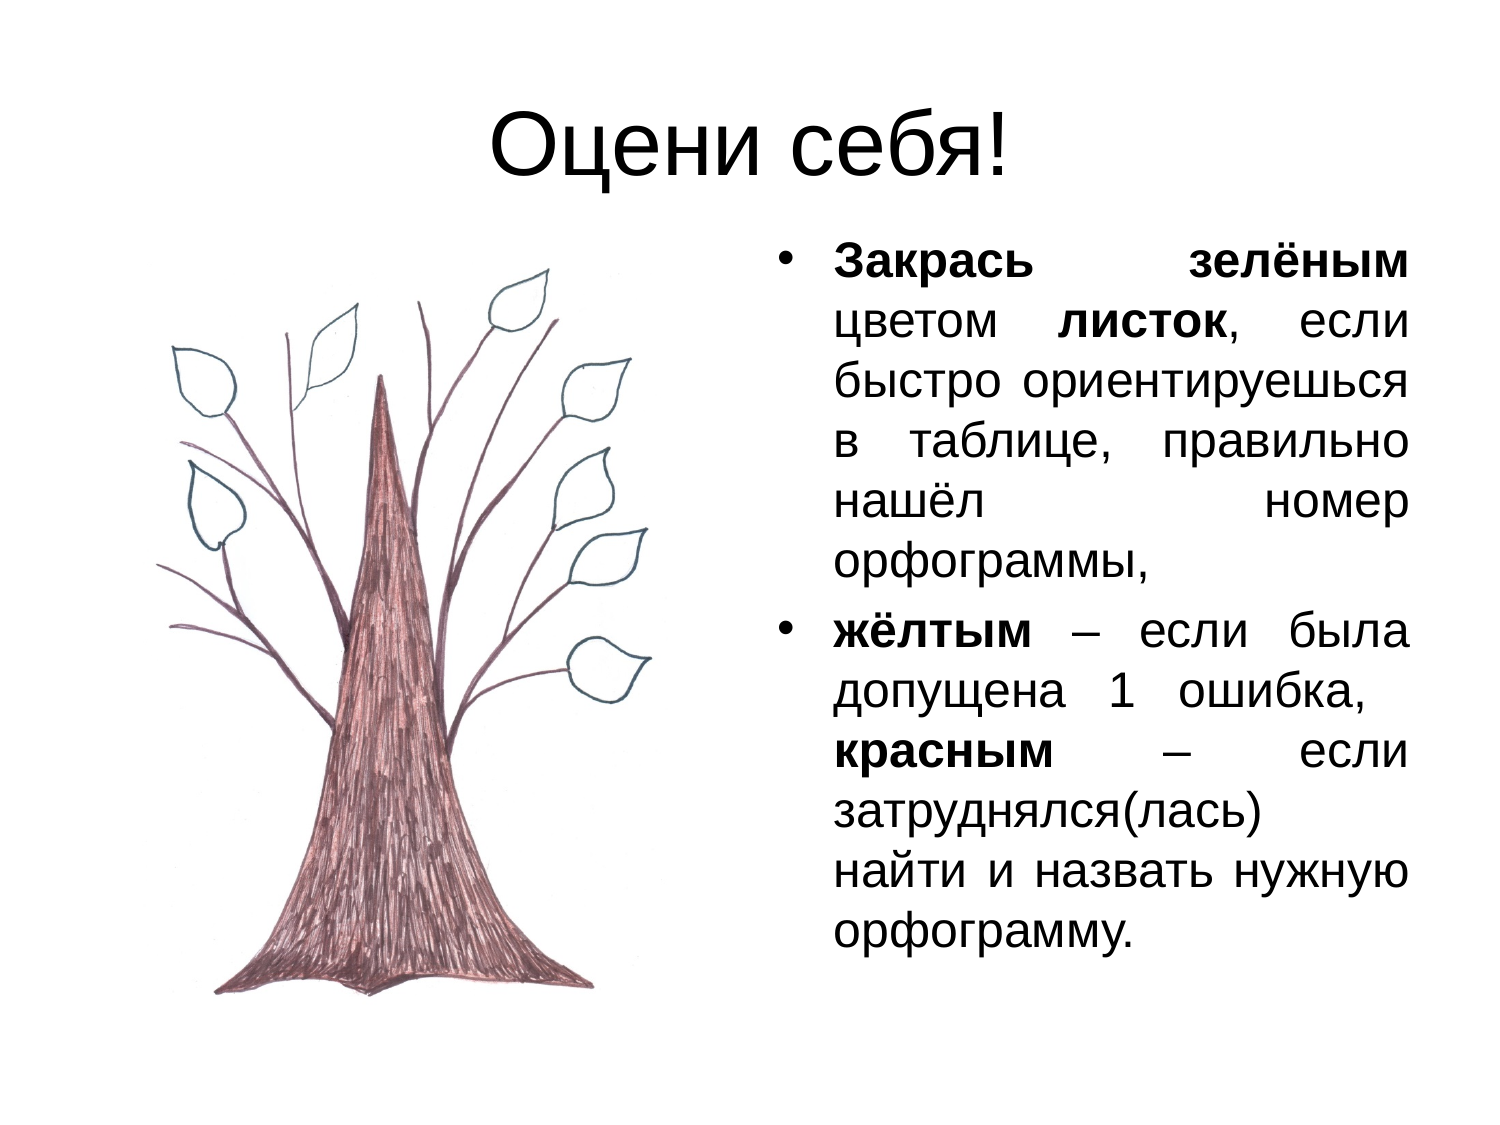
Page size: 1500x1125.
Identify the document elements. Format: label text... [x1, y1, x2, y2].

list Закрась зелёным цветом листок, если быстро ориентируешься в таблице, правильно нашёл номер орфограммы, жёлтым – если была допущена 1 ошибка, красным – если затруднялся(лась) найти и назвать нужную орфограмму. [762, 219, 1425, 1005]
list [135, 262, 677, 1006]
title Оцени себя! [75, 45, 1425, 233]
